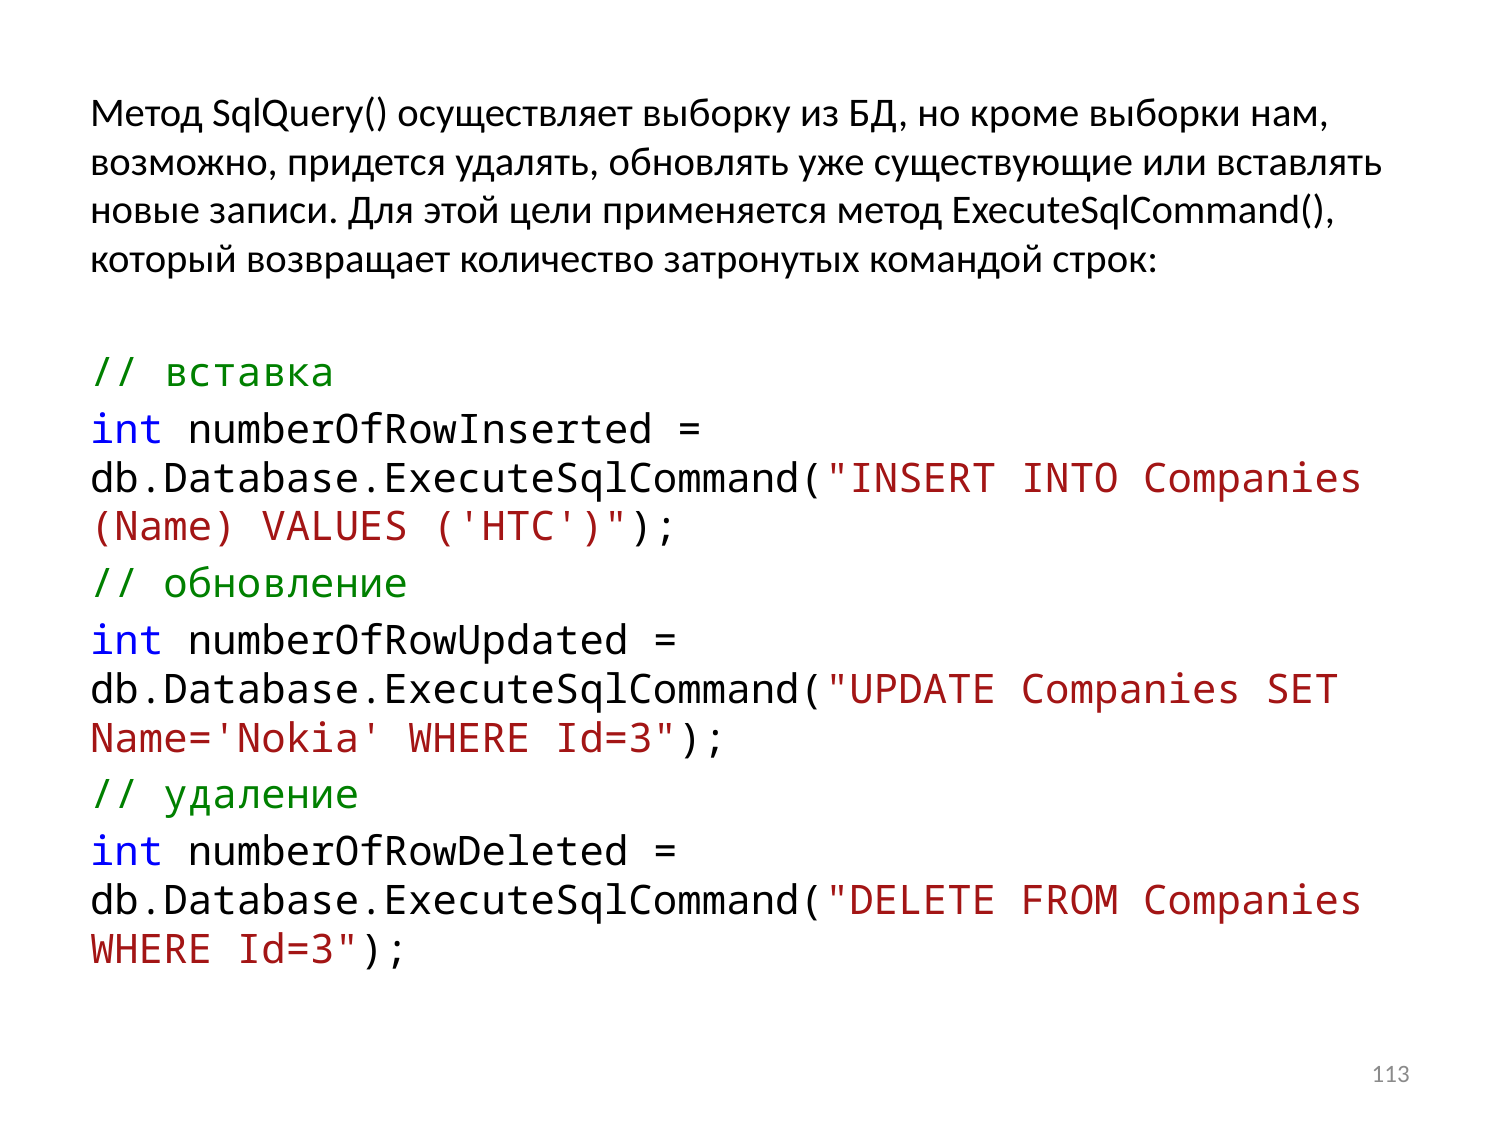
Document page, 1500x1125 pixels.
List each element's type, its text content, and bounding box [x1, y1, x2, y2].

list Метод SqlQuery() осуществляет выборку из БД, но кроме выборки нам, возможно, придется удалять, обновлять уже существующие или вставлять новые записи. Для этой цели применяется метод ExecuteSqlCommand(), который возвращает количество затронутых командой строк: // вставка int numberOfRowInserted = db.Database.ExecuteSqlCommand("INSERT INTO Companies (Name) VALUES ('HTC')"); // обновление int numberOfRowUpdated = db.Database.ExecuteSqlCommand("UPDATE Companies SET Name='Nokia' WHERE Id=3"); // удаление int numberOfRowDeleted = db.Database.ExecuteSqlCommand("DELETE FROM Companies WHERE Id=3"); [75, 78, 1425, 1005]
slide_number 113 [1074, 1042, 1425, 1103]
